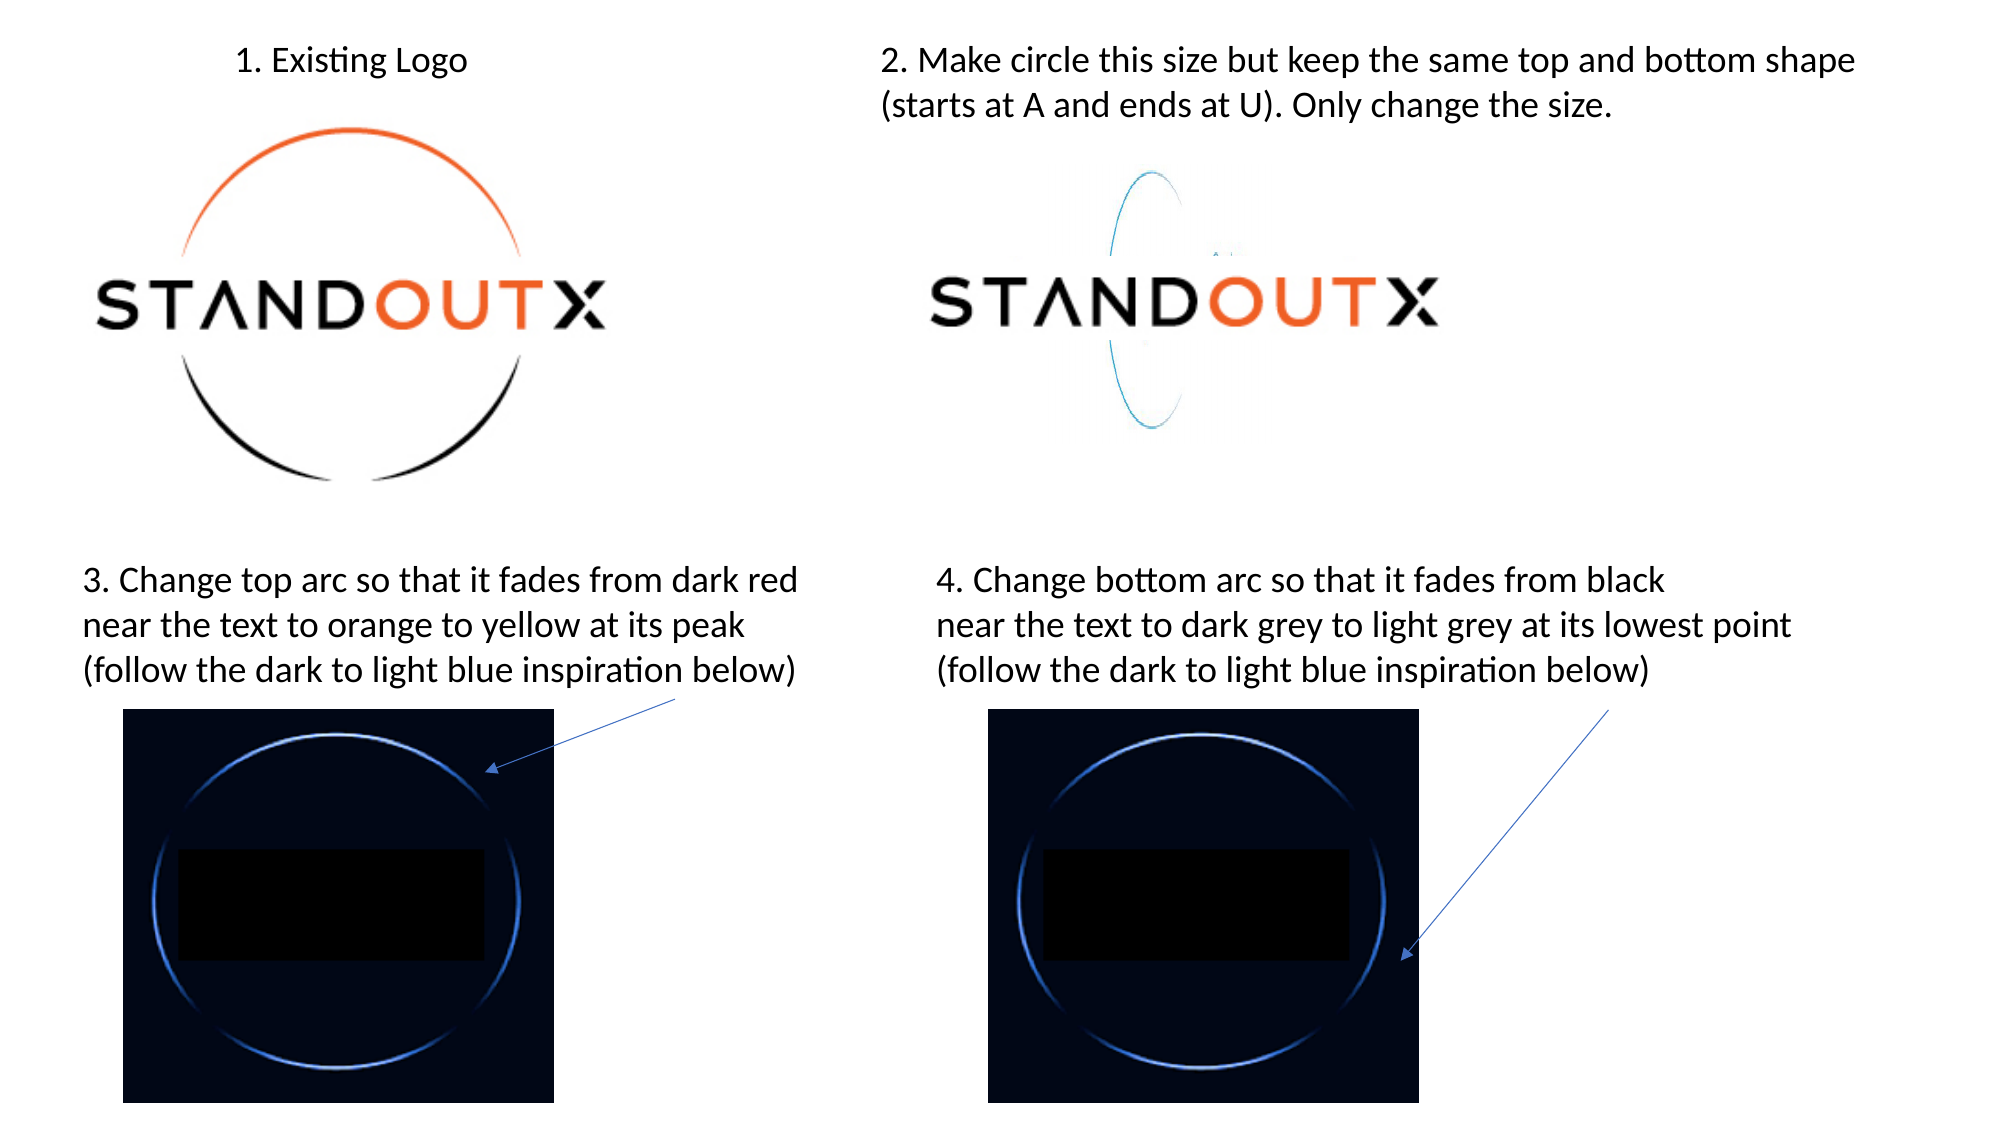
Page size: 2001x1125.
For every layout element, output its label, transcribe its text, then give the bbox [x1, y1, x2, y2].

text_box 4. Change bottom arc so that it fades from black near the text to dark grey to light grey at its lowest point (follow the dark to light blue inspiration below) [921, 547, 1954, 698]
picture [988, 709, 1419, 1103]
text_box 3. Change top arc so that it fades from dark red near the text to orange to yellow at its peak (follow the dark to light blue inspiration below) [67, 547, 921, 698]
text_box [1400, 709, 1609, 961]
picture [87, 104, 616, 505]
text_box 2. Make circle this size but keep the same top and bottom shape (starts at A and ends at U). Only change the size. [865, 27, 1873, 132]
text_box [484, 699, 675, 773]
picture [921, 164, 1449, 444]
picture [123, 709, 554, 1103]
text_box 1. Existing Logo [219, 27, 484, 87]
